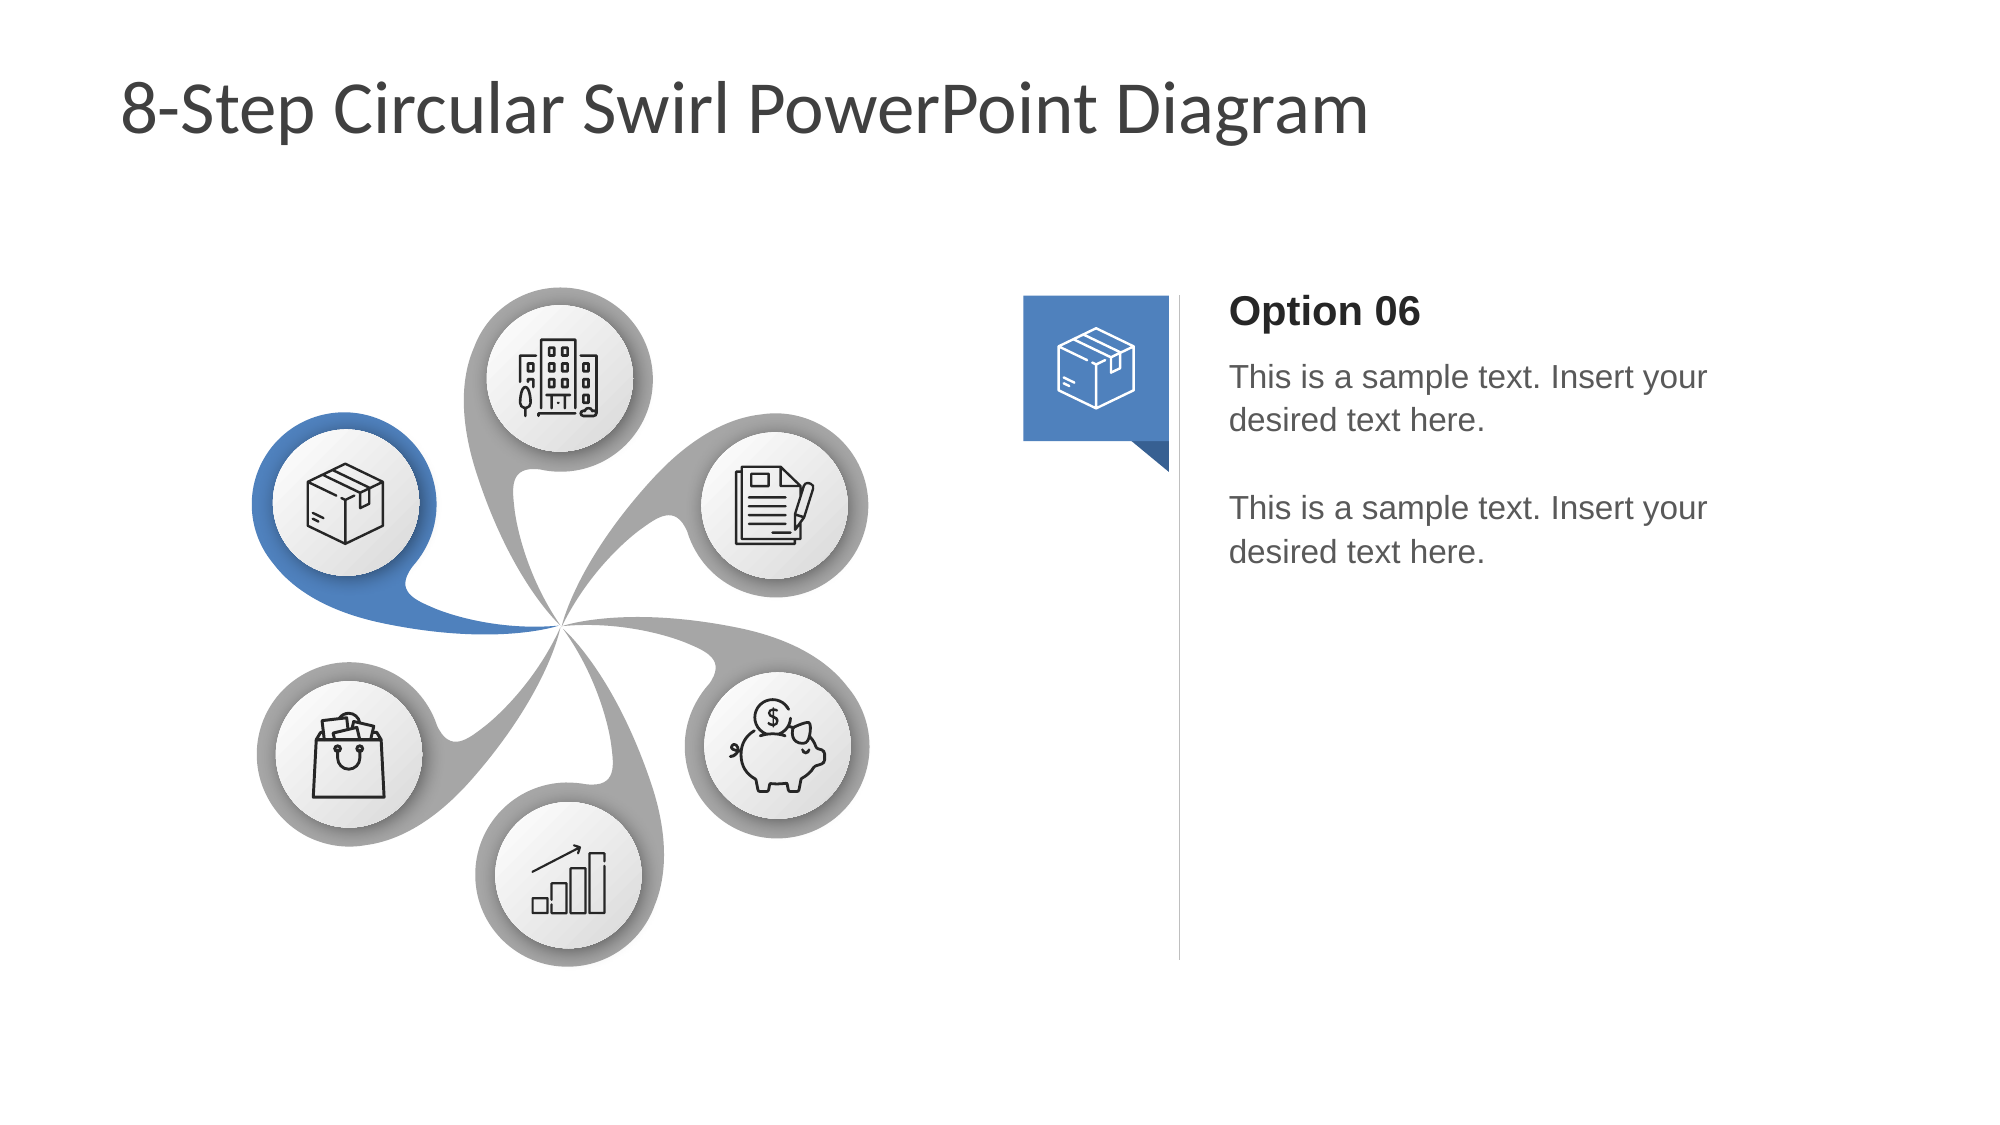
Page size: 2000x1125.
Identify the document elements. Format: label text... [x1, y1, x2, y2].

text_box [531, 843, 606, 915]
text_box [734, 465, 816, 546]
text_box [306, 462, 385, 546]
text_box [728, 697, 827, 794]
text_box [1057, 326, 1136, 410]
text_box [1021, 293, 1171, 443]
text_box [311, 711, 386, 799]
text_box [243, 287, 882, 969]
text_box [1228, 275, 1827, 578]
title 8-Step Circular Swirl PowerPoint Diagram [99, 45, 1900, 162]
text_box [518, 338, 599, 418]
text_box [1130, 413, 1172, 474]
